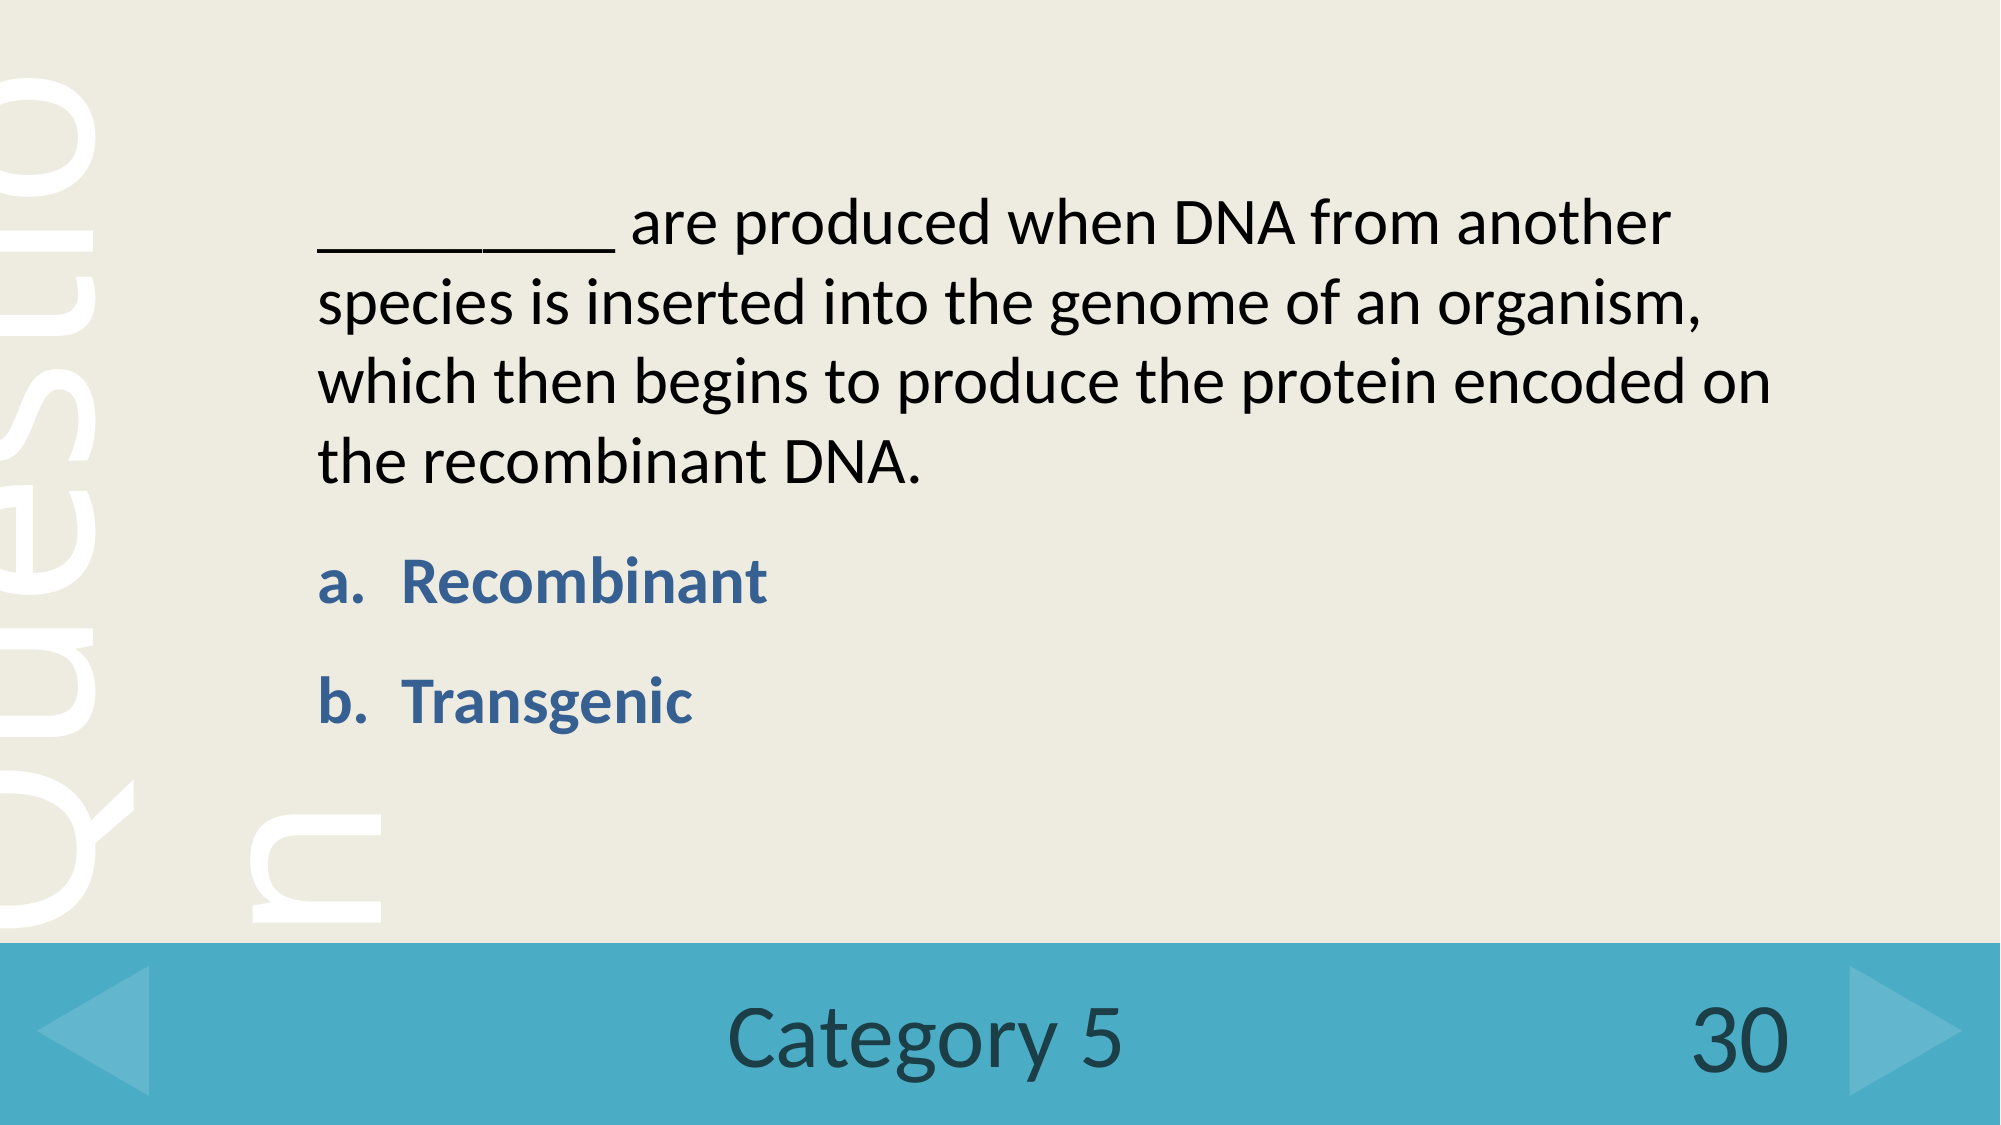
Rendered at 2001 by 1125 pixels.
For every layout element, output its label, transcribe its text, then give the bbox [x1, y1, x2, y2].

list _________ are produced when DNA from another species is inserted into the genome of an organism, which then begins to produce the protein encoded on the recombinant DNA. Recombinant Transgenic [302, 161, 1881, 874]
title Category 5 [26, 937, 1827, 1125]
